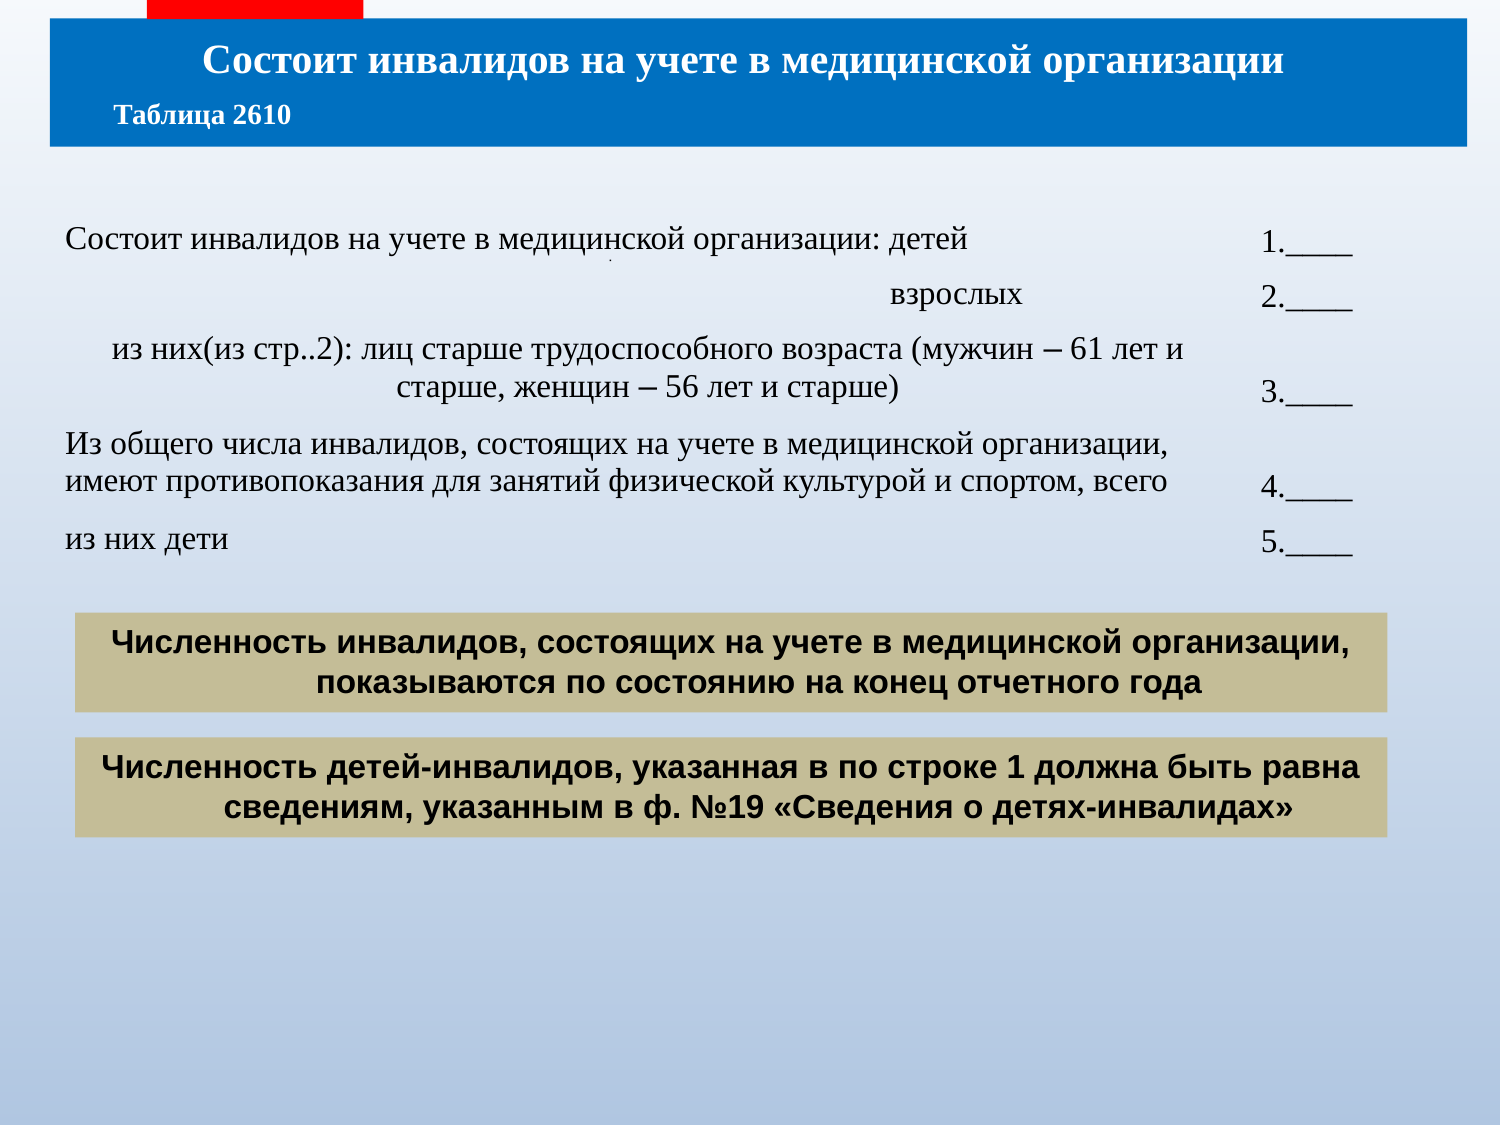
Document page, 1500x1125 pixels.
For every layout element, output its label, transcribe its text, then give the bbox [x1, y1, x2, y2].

table_header 1.____ [1246, 212, 1450, 267]
table_cell 2.____ [1246, 267, 1450, 322]
table_cell 4.____ [1246, 417, 1450, 512]
text_box [145, 0, 365, 21]
table_cell из них(из стр..2): лиц старше трудоспособного возраста (мужчин – 61 лет и старше, женщин – 56 лет и старше) [50, 322, 1246, 417]
table_cell из них дети [50, 512, 1246, 567]
text_box Численность инвалидов, состоящих на учете в медицинской организации, показываются по состоянию на конец отчетного года [75, 612, 1388, 713]
text_box [48, 16, 1469, 149]
text_box Численность детей-инвалидов, указанная в по строке 1 должна быть равна сведениям, указанным в ф. №19 «Сведения о детях-инвалидах» [75, 737, 1388, 838]
table_cell 5.____ [1246, 512, 1450, 567]
title Таблица 2610 [49, 87, 363, 138]
table_header Состоит инвалидов на учете в медицинской организации: детей [50, 212, 1246, 267]
table_cell Из общего числа инвалидов, состоящих на учете в медицинской организации, имеют противопоказания для занятий физической культурой и спортом, всего [50, 417, 1246, 512]
table_cell взрослых [50, 267, 1246, 322]
table_cell 3.____ [1246, 322, 1450, 417]
text_box Состоит инвалидов на учете в медицинской организации [85, 25, 1411, 88]
